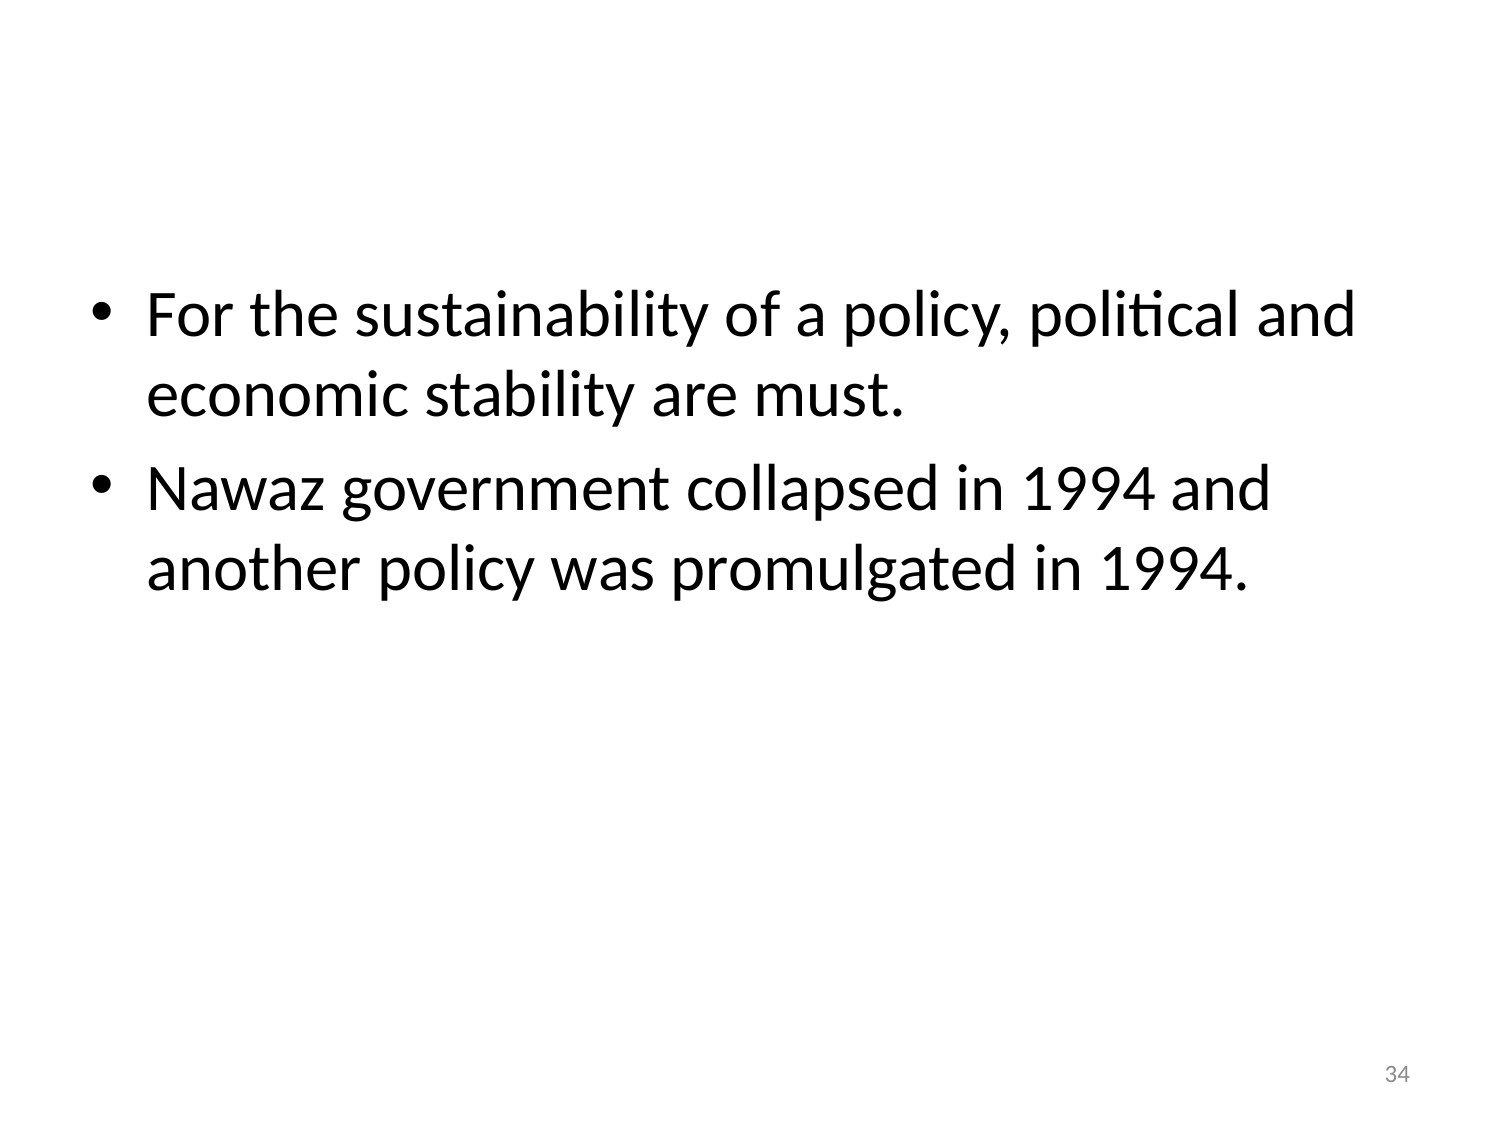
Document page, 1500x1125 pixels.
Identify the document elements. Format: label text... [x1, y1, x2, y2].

slide_number 34 [1074, 1042, 1425, 1103]
list For the sustainability of a policy, political and economic stability are must. Nawaz government collapsed in 1994 and another policy was promulgated in 1994. [75, 262, 1425, 1005]
